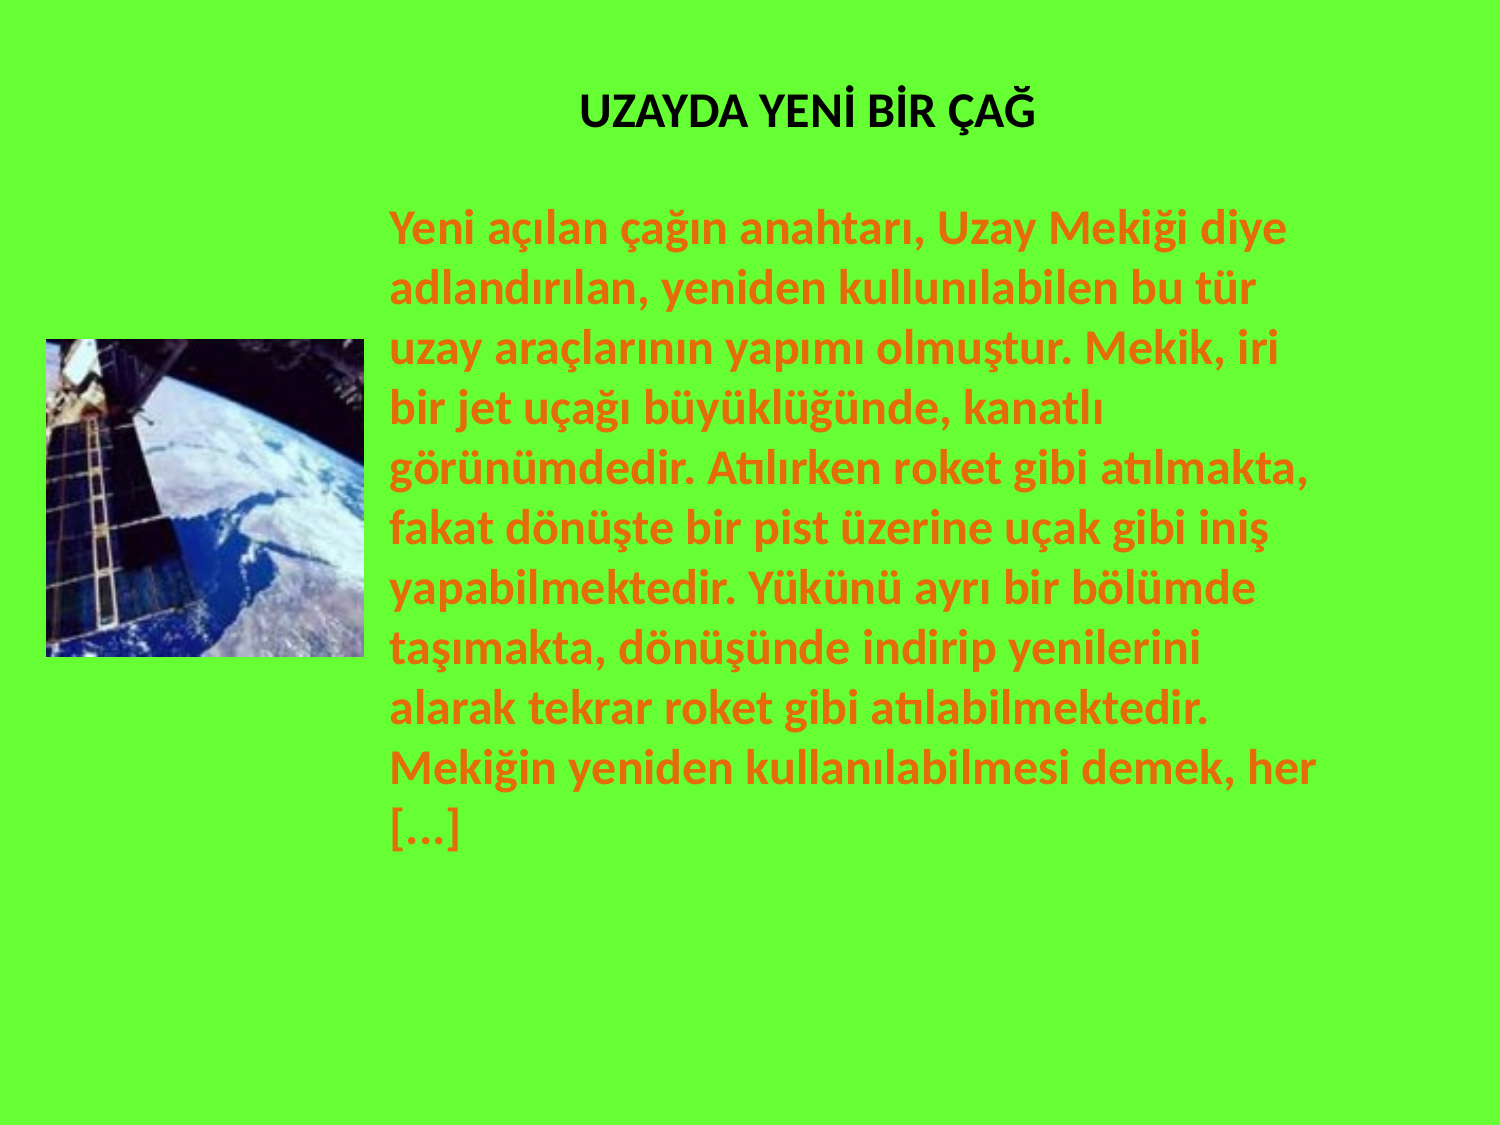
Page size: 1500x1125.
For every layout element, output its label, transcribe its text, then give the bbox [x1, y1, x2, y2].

text_box Yeni açılan çağın anahtarı, Uzay Mekiği diye adlandırılan, yeniden kullunılabilen bu tür uzay araçlarının yapımı olmuştur. Mekik, iri bir jet uçağı büyüklüğünde, kanatlı görünümdedir. Atılırken roket gibi atılmakta, fakat dönüşte bir pist üzerine uçak gibi iniş yapabilmektedir. Yükünü ayrı bir bölümde taşımakta, dönüşünde indirip yenilerini alarak tekrar roket gibi atılabilmektedir. Mekiğin yeniden kullanılabilmesi demek, her [...] [374, 187, 1336, 863]
picture [46, 339, 364, 657]
text_box UZAYDA YENİ BİR ÇAĞ [564, 70, 1052, 145]
